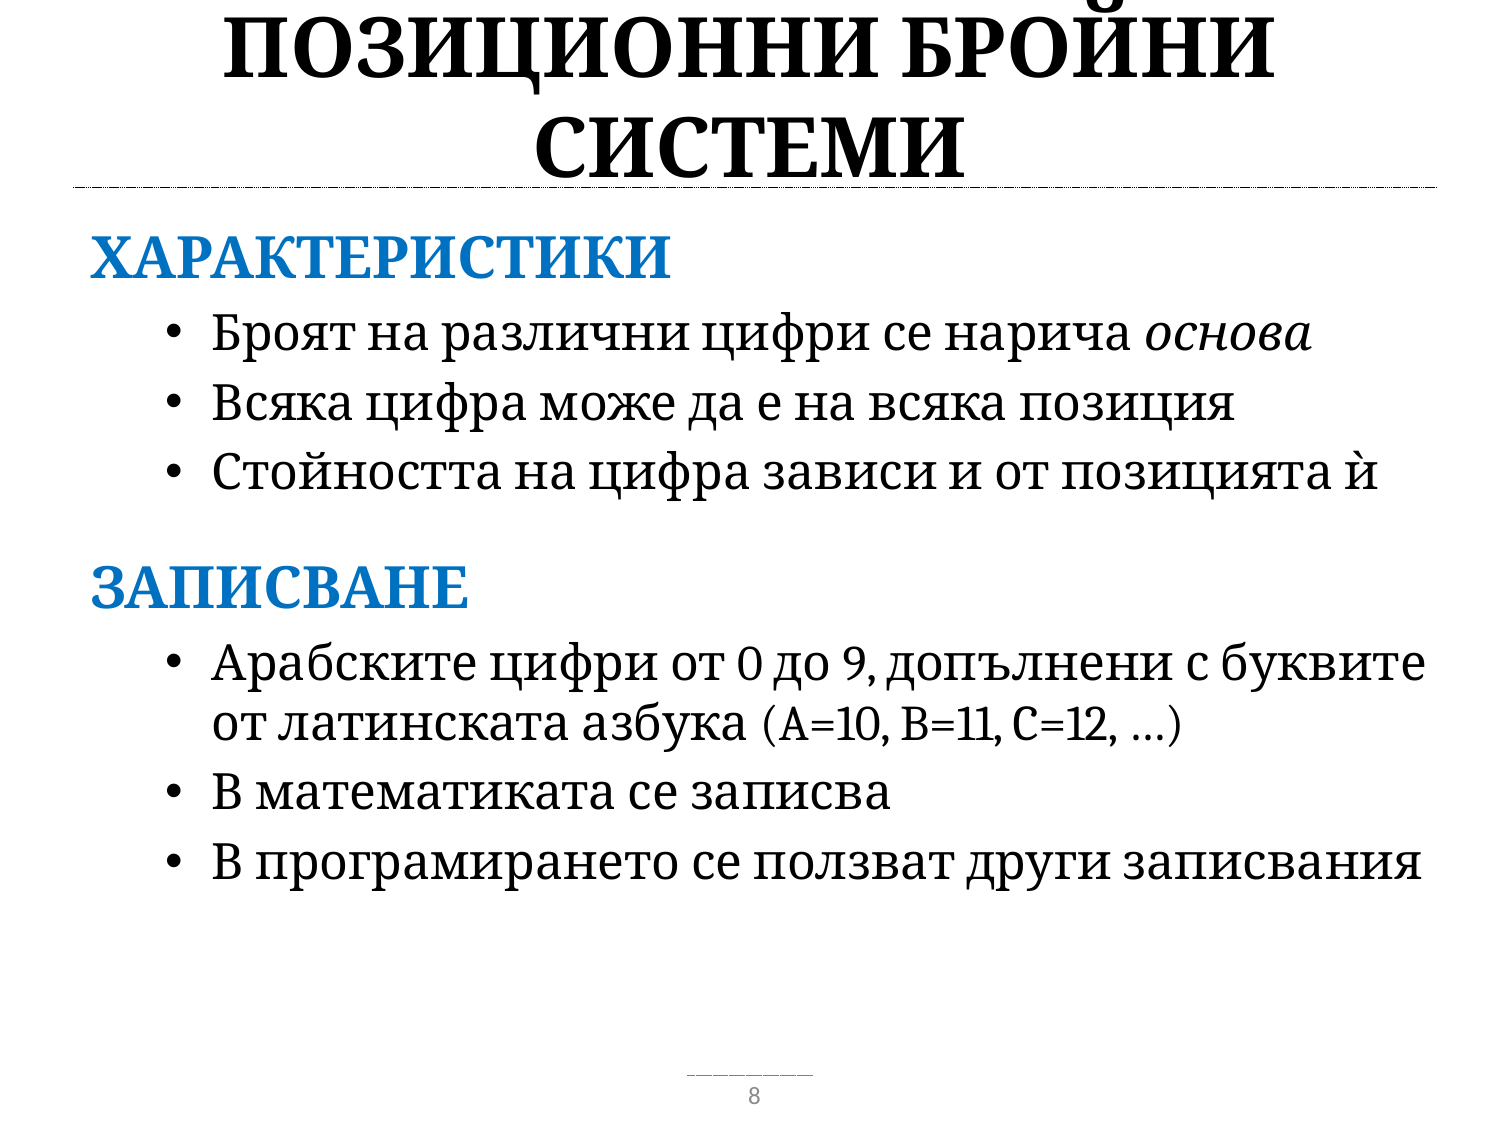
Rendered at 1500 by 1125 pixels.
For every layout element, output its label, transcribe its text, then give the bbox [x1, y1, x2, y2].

slide_number 8 [579, 1065, 930, 1125]
title Позиционни бройни системи [0, 0, 1500, 188]
